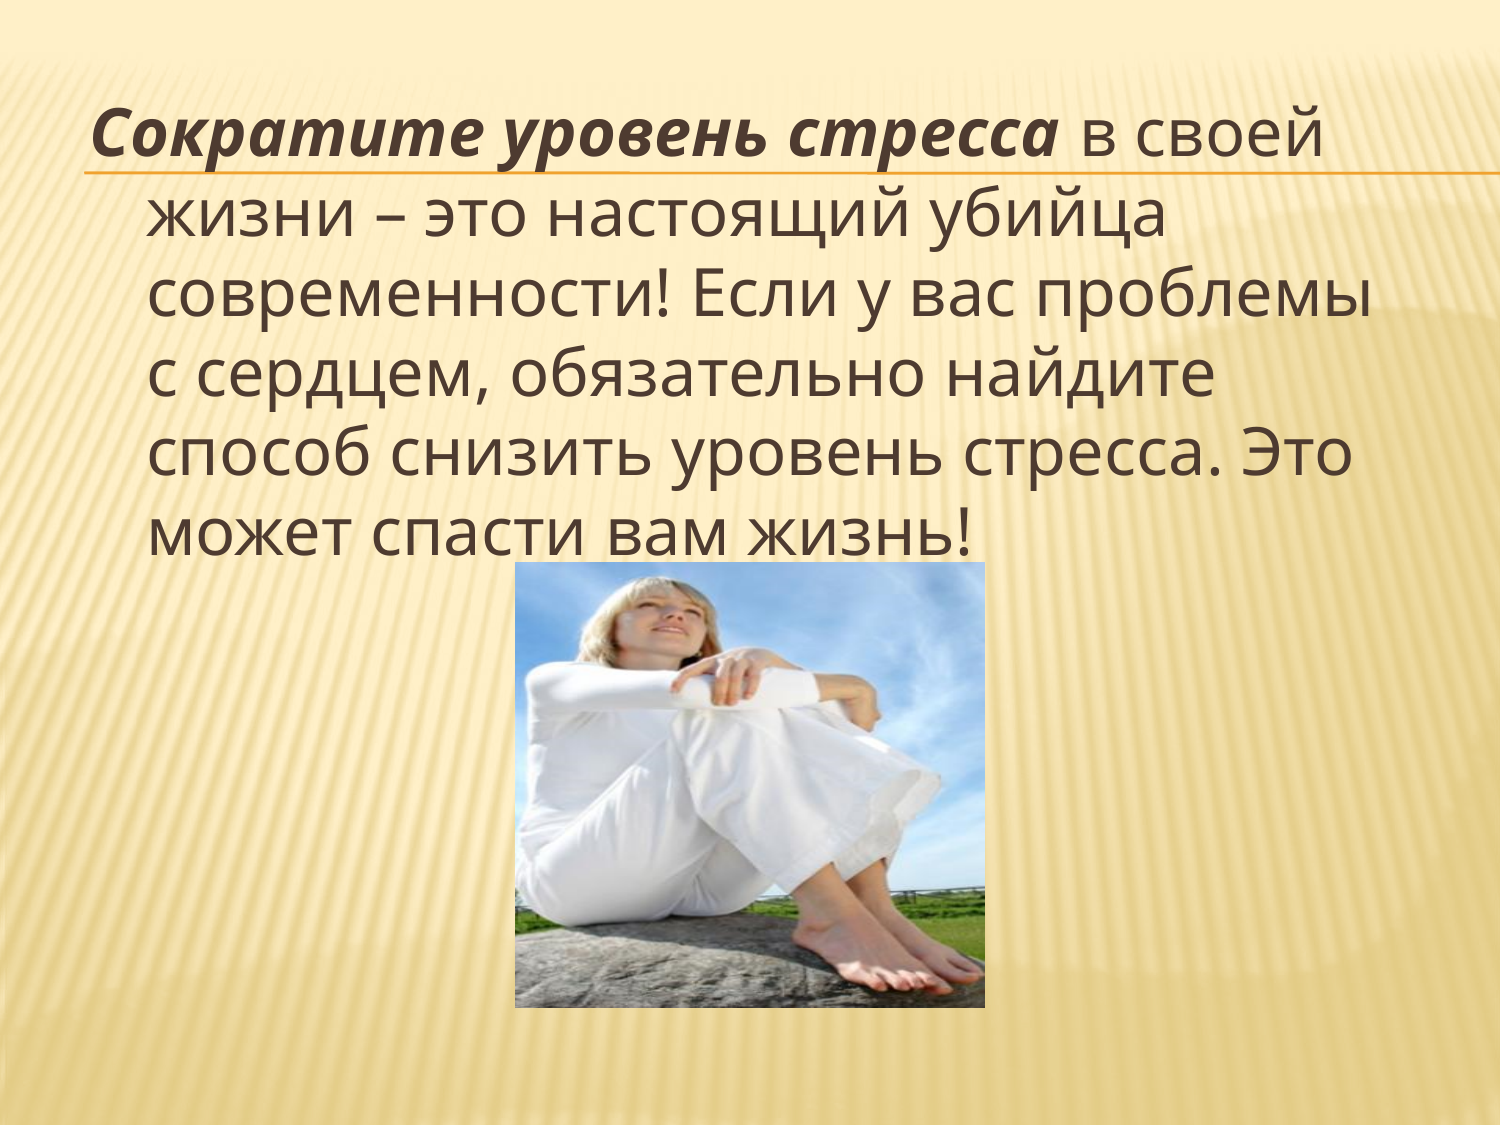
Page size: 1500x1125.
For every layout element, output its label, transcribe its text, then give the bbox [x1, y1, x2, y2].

list Сократите уровень стресса в своей жизни – это настоящий убийца современности! Если у вас проблемы с сердцем, обязательно найдите способ снизить уровень стресса. Это может спасти вам жизнь! [75, 82, 1425, 1005]
picture [515, 562, 985, 1009]
